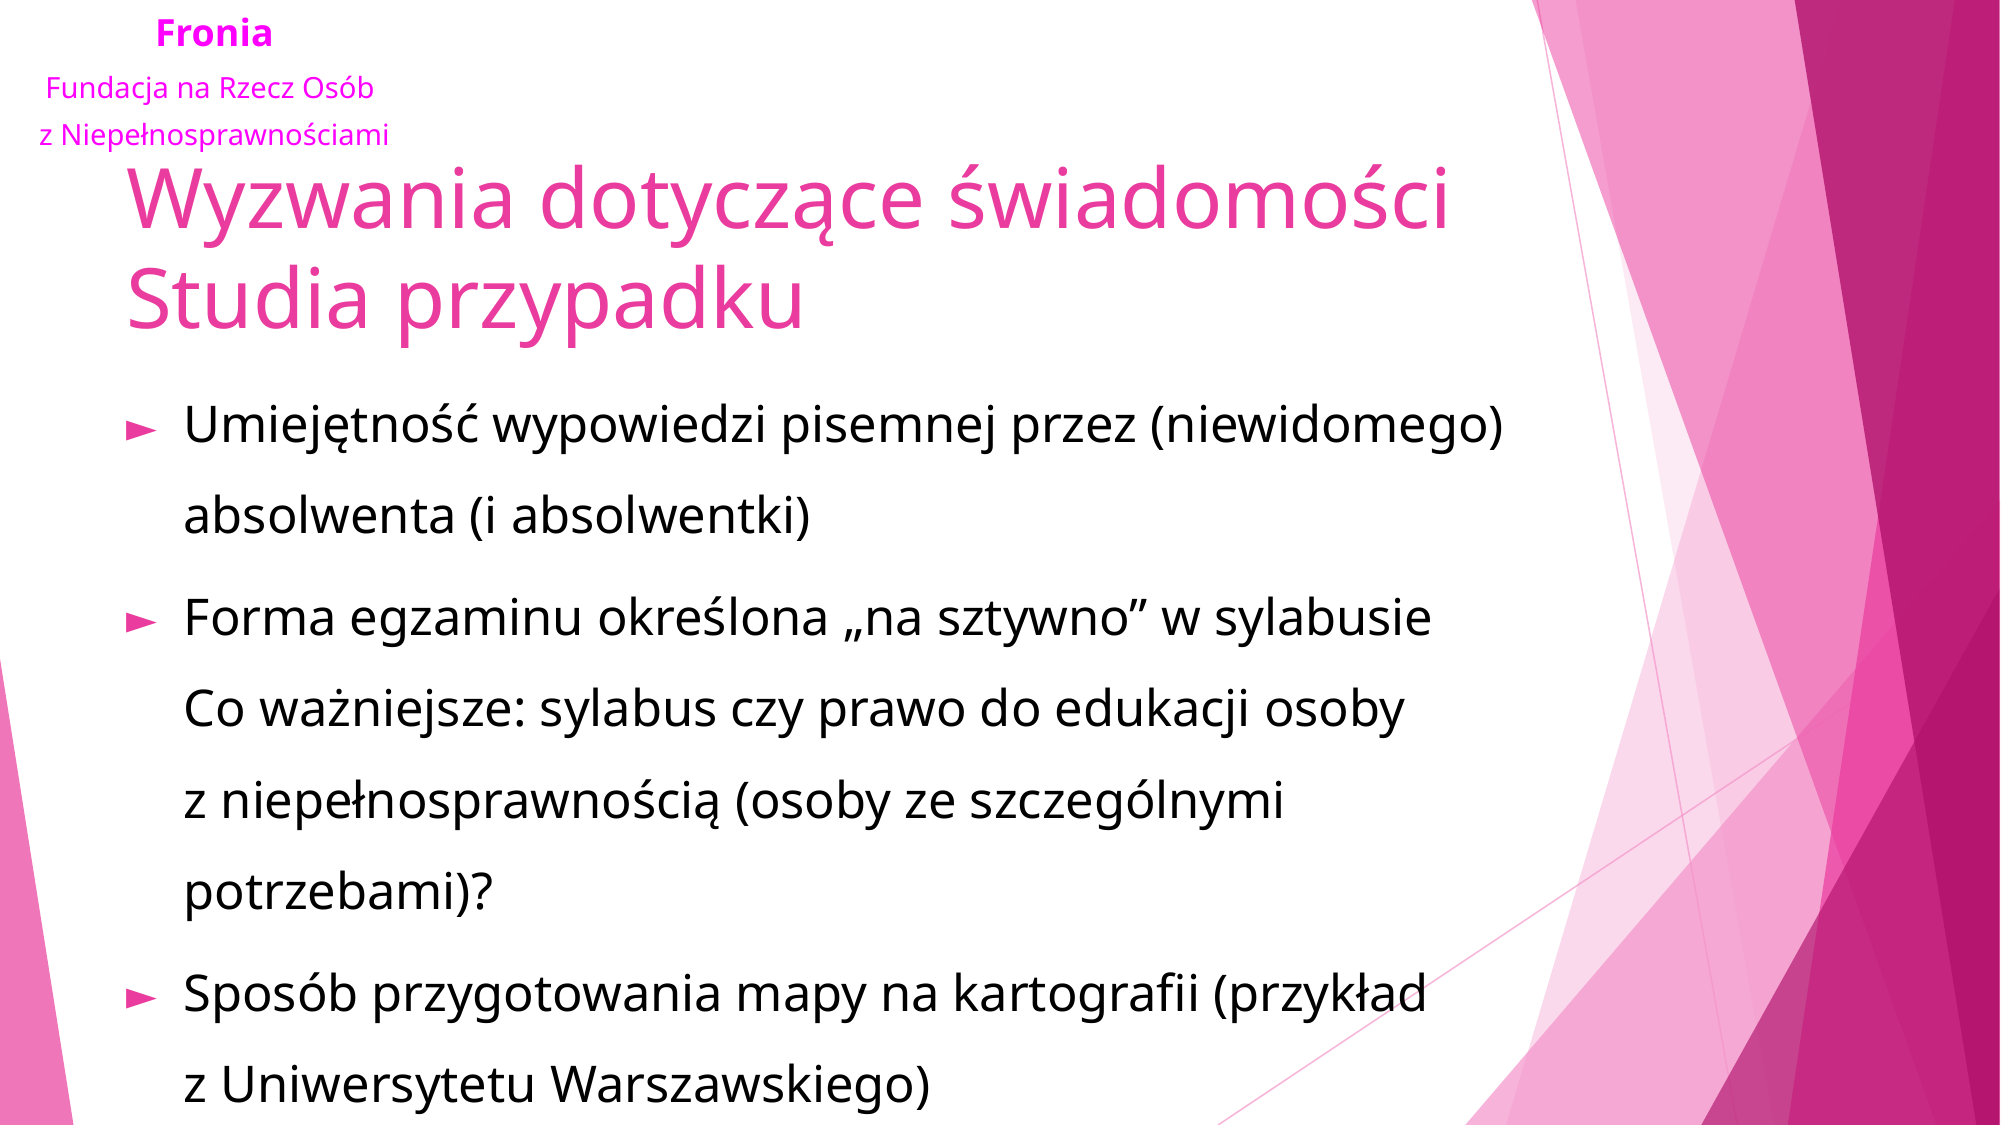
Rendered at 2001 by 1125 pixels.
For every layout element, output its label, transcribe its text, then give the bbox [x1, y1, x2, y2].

list Umiejętność wypowiedzi pisemnej przez (niewidomego) absolwenta (i absolwentki) Forma egzaminu określona „na sztywno” w sylabusie Co ważniejsze: sylabus czy prawo do edukacji osoby z niepełnosprawnością (osoby ze szczególnymi potrzebami)? Sposób przygotowania mapy na kartografii (przykład z Uniwersytetu Warszawskiego) [111, 354, 1522, 1125]
title Wyzwania dotyczące świadomości Studia przypadku [111, 136, 1522, 354]
